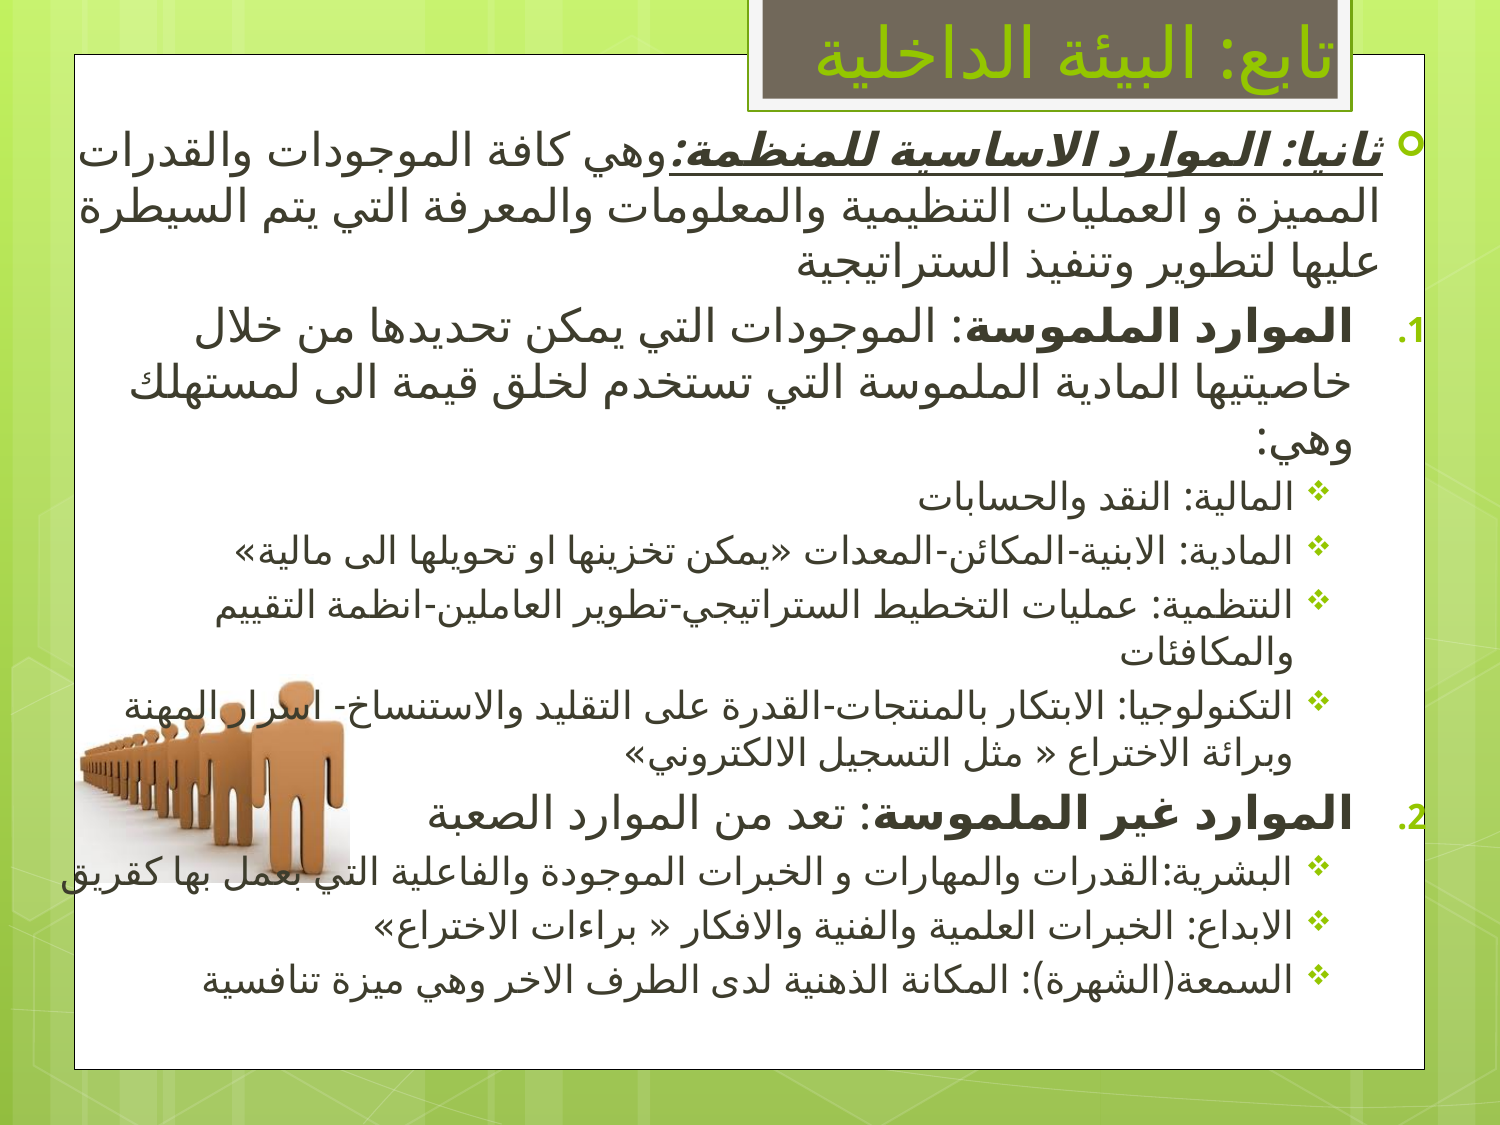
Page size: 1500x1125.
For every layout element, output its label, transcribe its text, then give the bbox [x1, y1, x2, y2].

title تابع: البيئة الداخلية [687, 0, 1353, 100]
picture [74, 674, 351, 884]
list ثانيا: الموارد الاساسية للمنظمة:وهي كافة الموجودات والقدرات المميزة و العمليات التنظيمية والمعلومات والمعرفة التي يتم السيطرة عليها لتطوير وتنفيذ الستراتيجية الموارد الملموسة: الموجودات التي يمكن تحديدها من خلال خاصيتيها المادية الملموسة التي تستخدم لخلق قيمة الى لمستهلك وهي: المالية: النقد والحسابات المادية: الابنية-المكائن-المعدات «يمكن تخزينها او تحويلها الى مالية» النتظمية: عمليات التخطيط الستراتيجي-تطوير العاملين-انظمة التقييم والمكافئات التكنولوجيا: الابتكار بالمنتجات-القدرة على التقليد والاستنساخ- اسرار المهنة وبرائة الاختراع « مثل التسجيل الالكتروني» الموارد غير الملموسة: تعد من الموارد الصعبة البشرية:القدرات والمهارات و الخبرات الموجودة والفاعلية التي بعمل بها كقريق الابداع: الخبرات العلمية والفنية والافكار « براءات الاختراع» السمعة(الشهرة): المكانة الذهنية لدى الطرف الاخر وهي ميزة تنافسية [37, 112, 1450, 1050]
